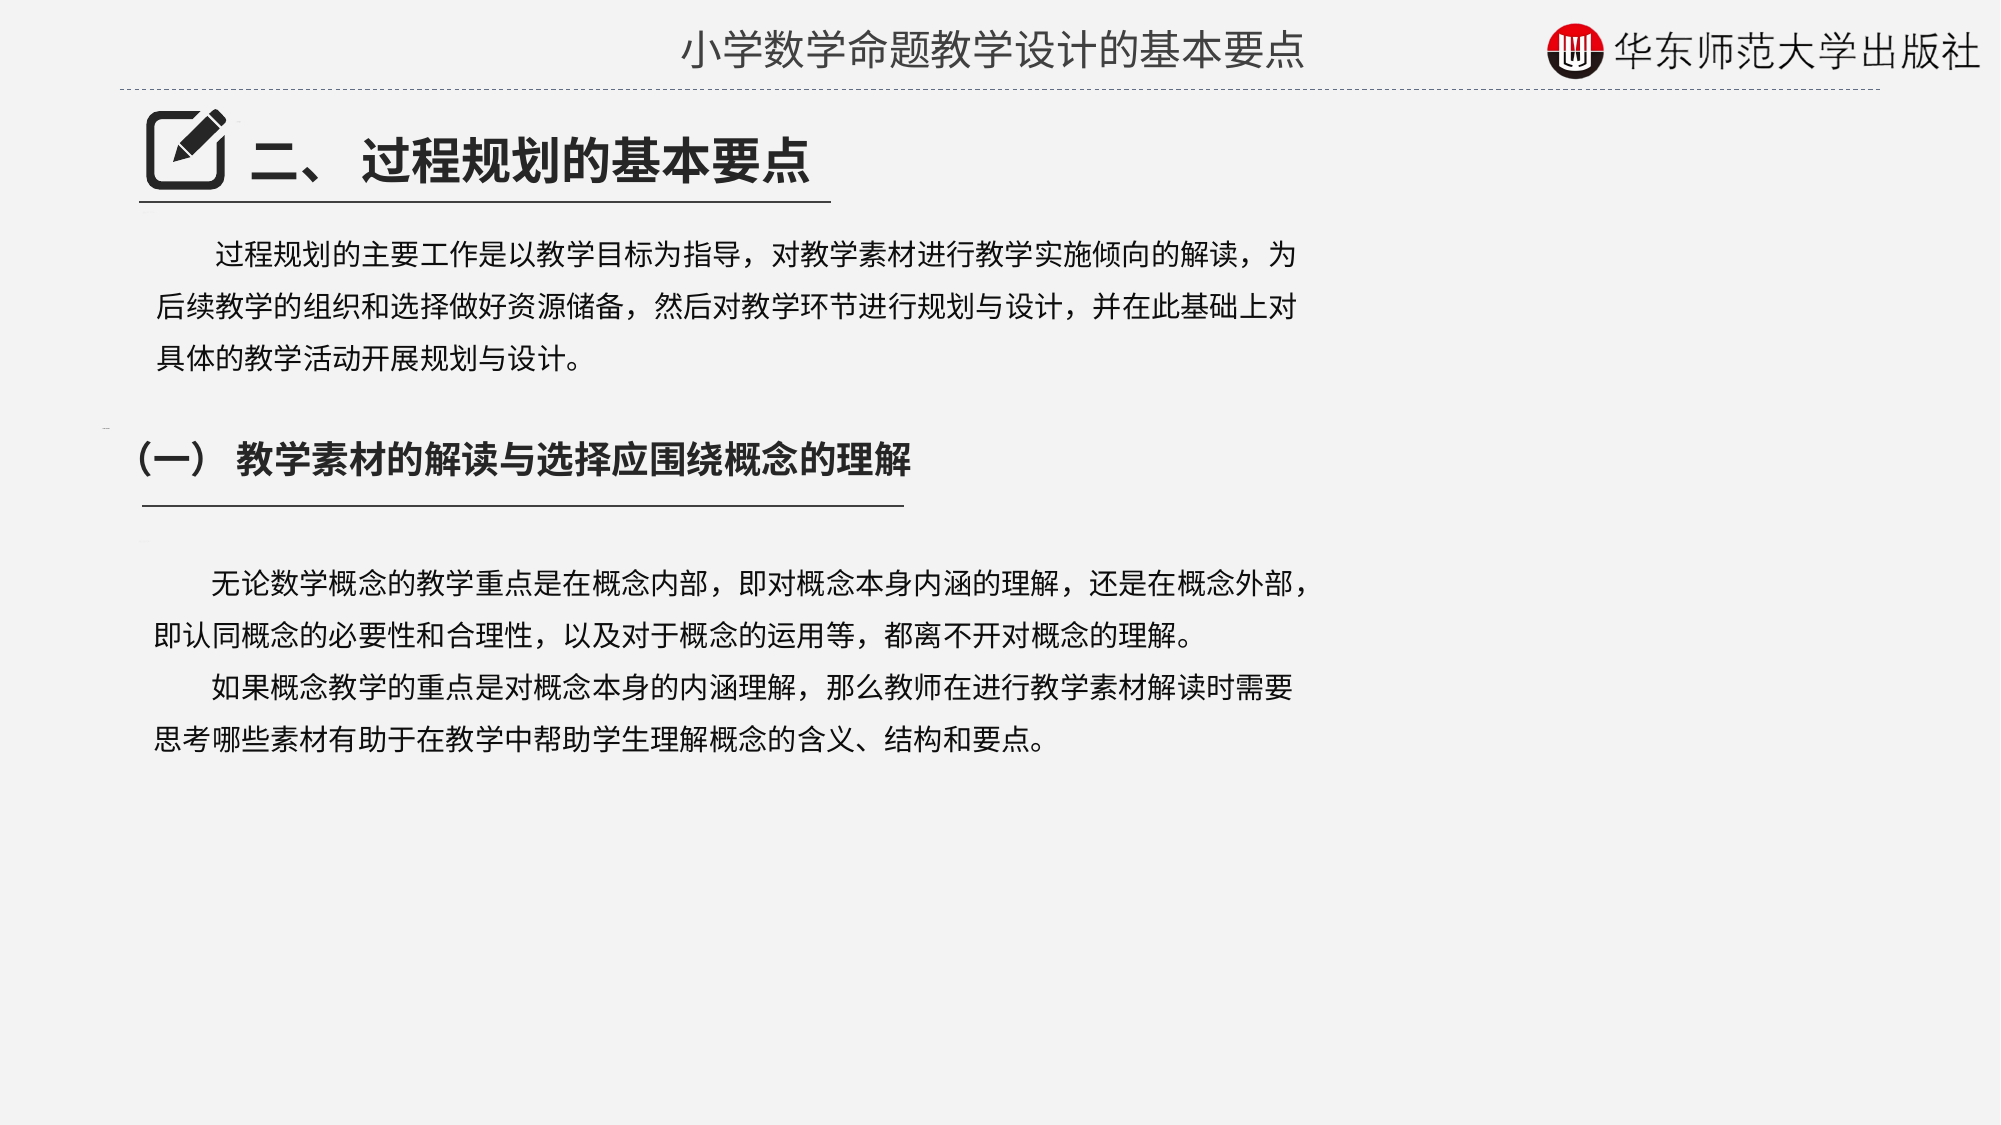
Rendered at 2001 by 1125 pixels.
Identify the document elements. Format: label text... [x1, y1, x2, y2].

text_box 无论数学概念的教学重点是在概念内部，即对概念本身内涵的理解，还是在概念外部，即认同概念的必要性和合理性，以及对于概念的运用等，都离不开对概念的理解。 如果概念教学的重点是对概念本身的内涵理解，那么教师在进行教学素材解读时需要思考哪些素材有助于在教学中帮助学生理解概念的含义、结构和要点。 [138, 540, 1320, 764]
text_box 过程规划的主要工作是以教学目标为指导，对教学素材进行教学实施倾向的解读，为后续教学的组织和选择做好资源储备，然后对教学环节进行规划与设计，并在此基础上对具体的教学活动开展规划与设计。 [142, 212, 1320, 383]
text_box [146, 111, 225, 190]
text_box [1536, 13, 1989, 83]
text_box [208, 109, 227, 127]
text_box 二、 过程规划的基本要点 [235, 121, 1147, 197]
text_box （一） 教学素材的解读与选择应围绕概念的理解 [101, 428, 1021, 489]
text_box 小学数学命题教学设计的基本要点 [680, 23, 1320, 74]
